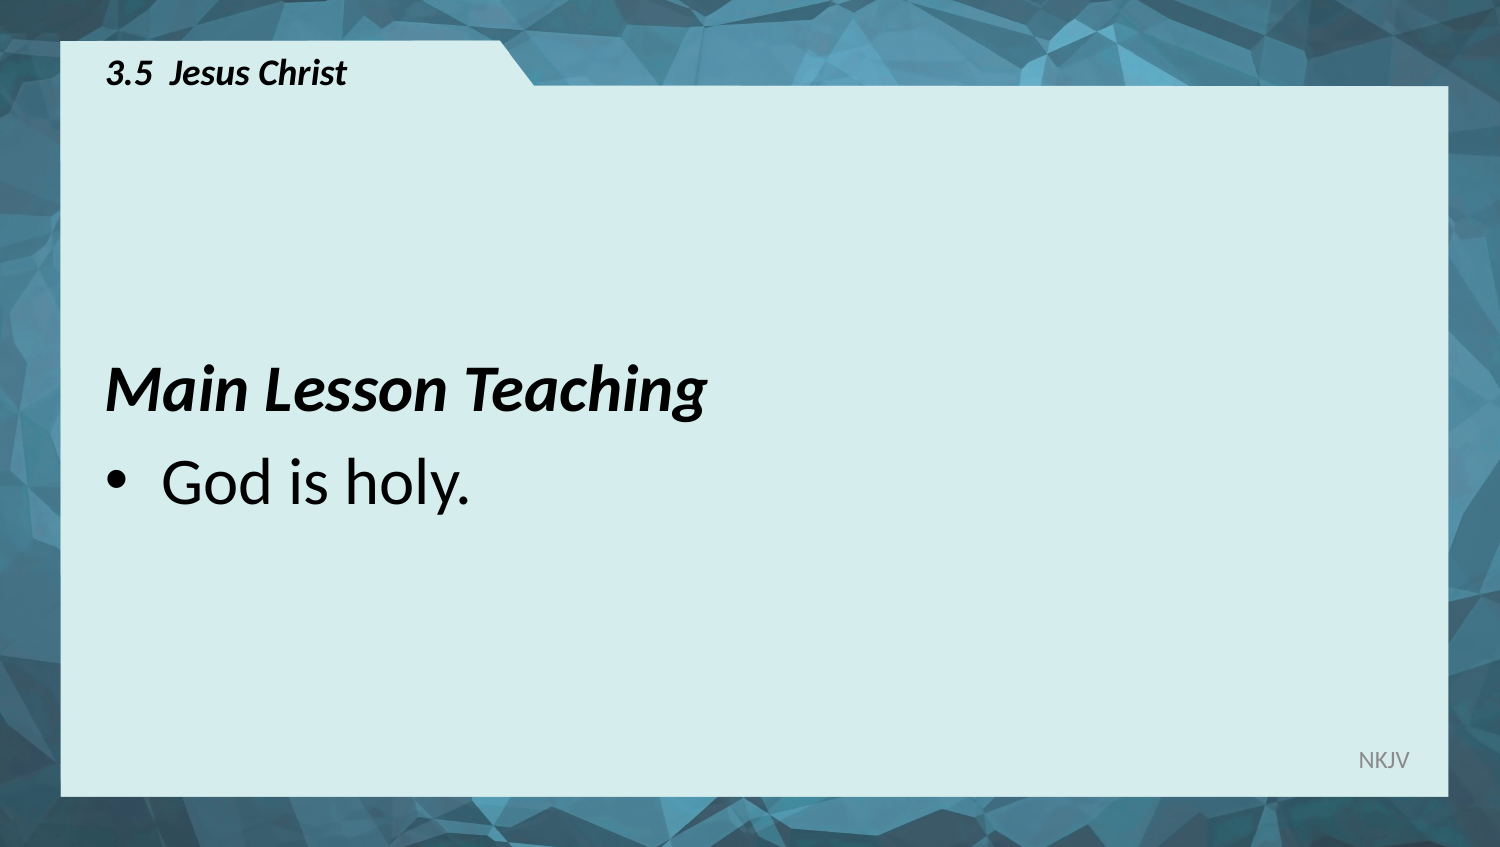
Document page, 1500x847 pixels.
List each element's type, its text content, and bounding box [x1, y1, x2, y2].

title 3.5 Jesus Christ [89, 33, 1420, 108]
footer NKJV [950, 736, 1425, 782]
picture [0, 0, 1500, 847]
list Main Lesson Teaching God is holy. [89, 141, 1403, 722]
